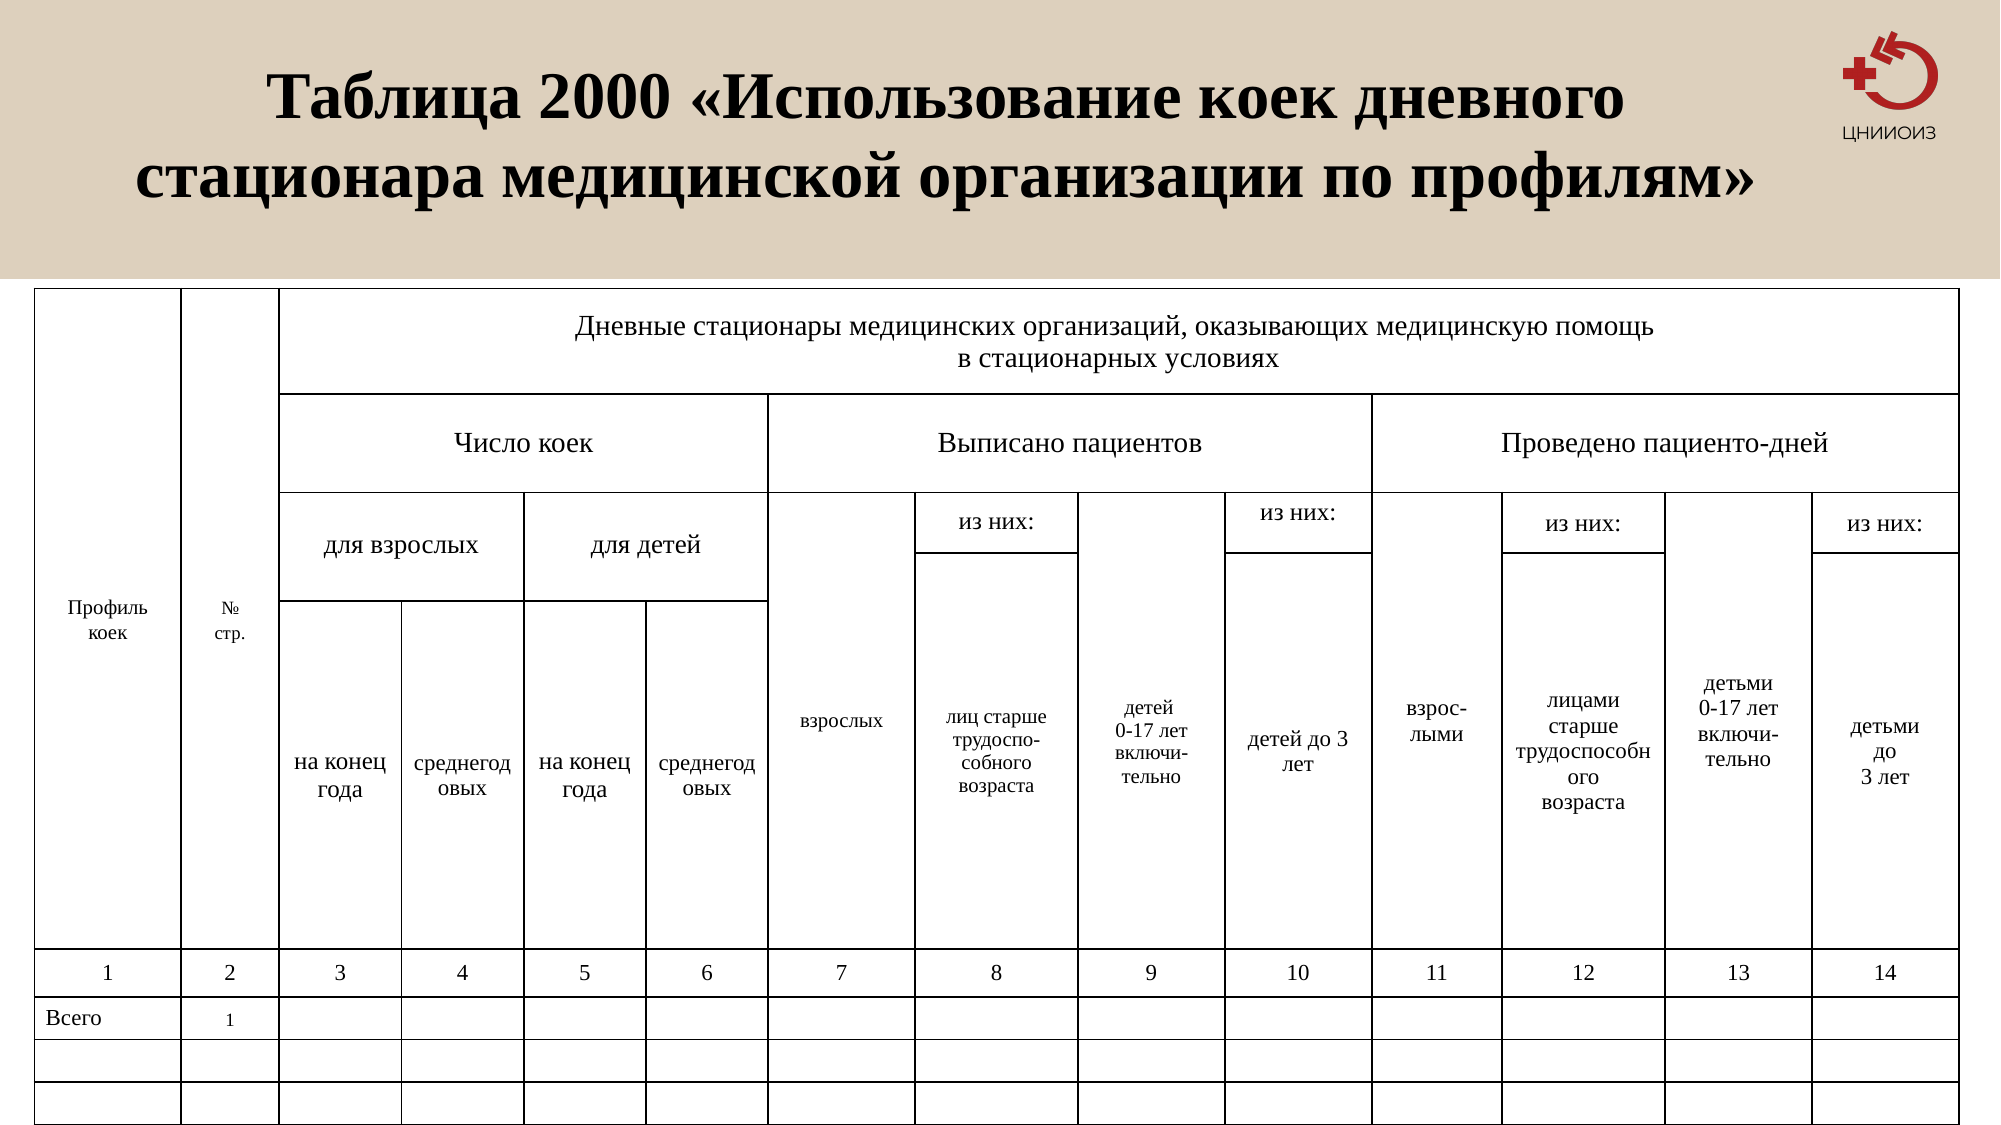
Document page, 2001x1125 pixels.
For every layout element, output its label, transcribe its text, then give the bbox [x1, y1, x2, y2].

table_header Дневные стационары медицинских организаций, оказывающих медицинскую помощь в стационарных условиях [280, 289, 1958, 393]
table_cell среднегодовых [402, 602, 523, 948]
table_cell [916, 998, 1077, 1039]
table_cell [1813, 998, 1958, 1039]
table_cell [1666, 1083, 1811, 1124]
table_cell детей до 3 лет [1226, 554, 1371, 948]
table_cell [1079, 1083, 1224, 1124]
table_cell 10 [1226, 950, 1371, 996]
table_cell [280, 998, 401, 1039]
table_cell на конец года [280, 602, 401, 948]
table_cell [1666, 1040, 1811, 1081]
table_cell [1079, 998, 1224, 1039]
table_cell [1079, 1040, 1224, 1081]
table_cell из них: [916, 493, 1077, 552]
table_cell Проведено пациенто-дней [1373, 395, 1958, 492]
table_cell [182, 1083, 278, 1124]
table_cell 7 [769, 950, 914, 996]
table_cell 6 [647, 950, 767, 996]
table_cell [280, 1083, 401, 1124]
table_cell [1373, 998, 1501, 1039]
table_cell из них: [1226, 493, 1371, 552]
table_cell взрослых [769, 493, 914, 948]
table_cell [525, 998, 645, 1039]
table_cell [1813, 1040, 1958, 1081]
table_cell 3 [280, 950, 401, 996]
table_cell [402, 998, 523, 1039]
table_cell [1813, 1083, 1958, 1124]
table_cell 8 [916, 950, 1077, 996]
table_cell на конец года [525, 602, 645, 948]
text_box [0, 0, 2000, 280]
table_header Профиль коек [35, 289, 180, 948]
table_cell [1226, 1083, 1371, 1124]
table_cell детей 0-17 лет включи-тельно [1079, 493, 1224, 948]
table_cell лиц старше трудоспо-собного возраста [916, 554, 1077, 948]
table_cell [1373, 1083, 1501, 1124]
table_cell из них: [1813, 493, 1958, 552]
table_cell [1666, 998, 1811, 1039]
table_cell [525, 1083, 645, 1124]
table_cell [769, 1040, 914, 1081]
table_cell Всего [35, 998, 180, 1039]
table_cell для детей [525, 493, 767, 600]
table_cell 12 [1503, 950, 1664, 996]
table_cell 2 [182, 950, 278, 996]
table_cell Выписано пациентов [769, 395, 1371, 492]
table_cell [647, 1083, 767, 1124]
table_cell [647, 1040, 767, 1081]
table_cell [525, 1040, 645, 1081]
table_cell 4 [402, 950, 523, 996]
table_cell [647, 998, 767, 1039]
table_cell [769, 998, 914, 1039]
table_cell [1503, 1040, 1664, 1081]
table_cell [1503, 998, 1664, 1039]
table_cell [35, 1083, 180, 1124]
table_cell Число коек [280, 395, 767, 492]
table_cell 1 [35, 950, 180, 996]
table_cell детьми до 3 лет [1813, 554, 1958, 948]
table_cell взрос-лыми [1373, 493, 1501, 948]
table_cell 1 [182, 998, 278, 1039]
table_cell [402, 1083, 523, 1124]
table_cell среднегодовых [647, 602, 767, 948]
table_cell для взрослых [280, 493, 523, 600]
table_cell из них: [1503, 493, 1664, 552]
table_cell лицами старше трудоспособного возраста [1503, 554, 1664, 948]
text_box Таблица 2000 «Использование коек дневного стационара медицинской организации по профилям» [113, 37, 1781, 225]
table_cell [916, 1040, 1077, 1081]
table_cell [182, 1040, 278, 1081]
table_cell [280, 1040, 401, 1081]
table_cell [1226, 1040, 1371, 1081]
table_cell 5 [525, 950, 645, 996]
table_cell 13 [1666, 950, 1811, 996]
table_cell [402, 1040, 523, 1081]
table_cell [769, 1083, 914, 1124]
table_cell 11 [1373, 950, 1501, 996]
table_header № стр. [182, 289, 278, 948]
picture [1843, 31, 1938, 142]
table_cell [1503, 1083, 1664, 1124]
table_cell [1226, 998, 1371, 1039]
table_cell [916, 1083, 1077, 1124]
table_cell [35, 1040, 180, 1081]
table_cell детьми 0-17 лет включи-тельно [1666, 493, 1811, 948]
table_cell [1373, 1040, 1501, 1081]
table_cell 14 [1813, 950, 1958, 996]
table_cell 9 [1079, 950, 1224, 996]
